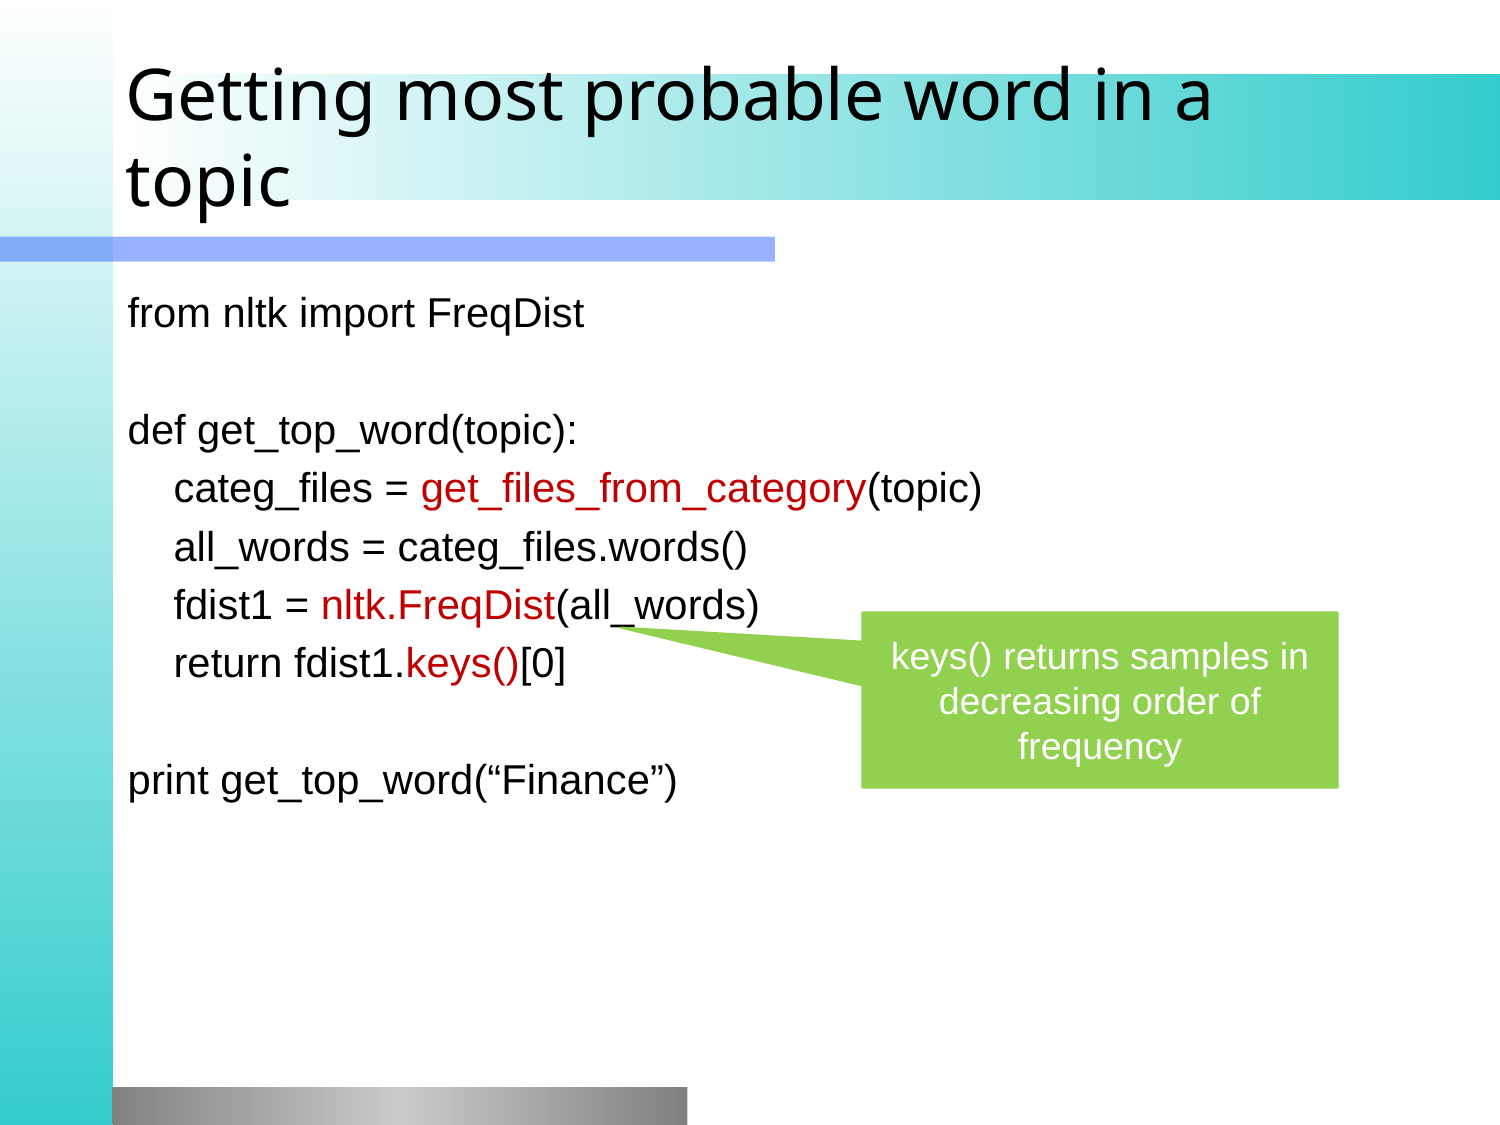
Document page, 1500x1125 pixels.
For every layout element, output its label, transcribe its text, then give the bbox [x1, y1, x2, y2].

text_box keys() returns samples in decreasing order of frequency [618, 610, 1340, 790]
title Getting most probable word in a topic [110, 40, 1386, 229]
list from nltk import FreqDist def get_top_word(topic): categ_files = get_files_from_category(topic) all_words = categ_files.words() fdist1 = nltk.FreqDist(all_words) return fdist1.keys()[0] print get_top_word(“Finance”) [112, 278, 1388, 1073]
